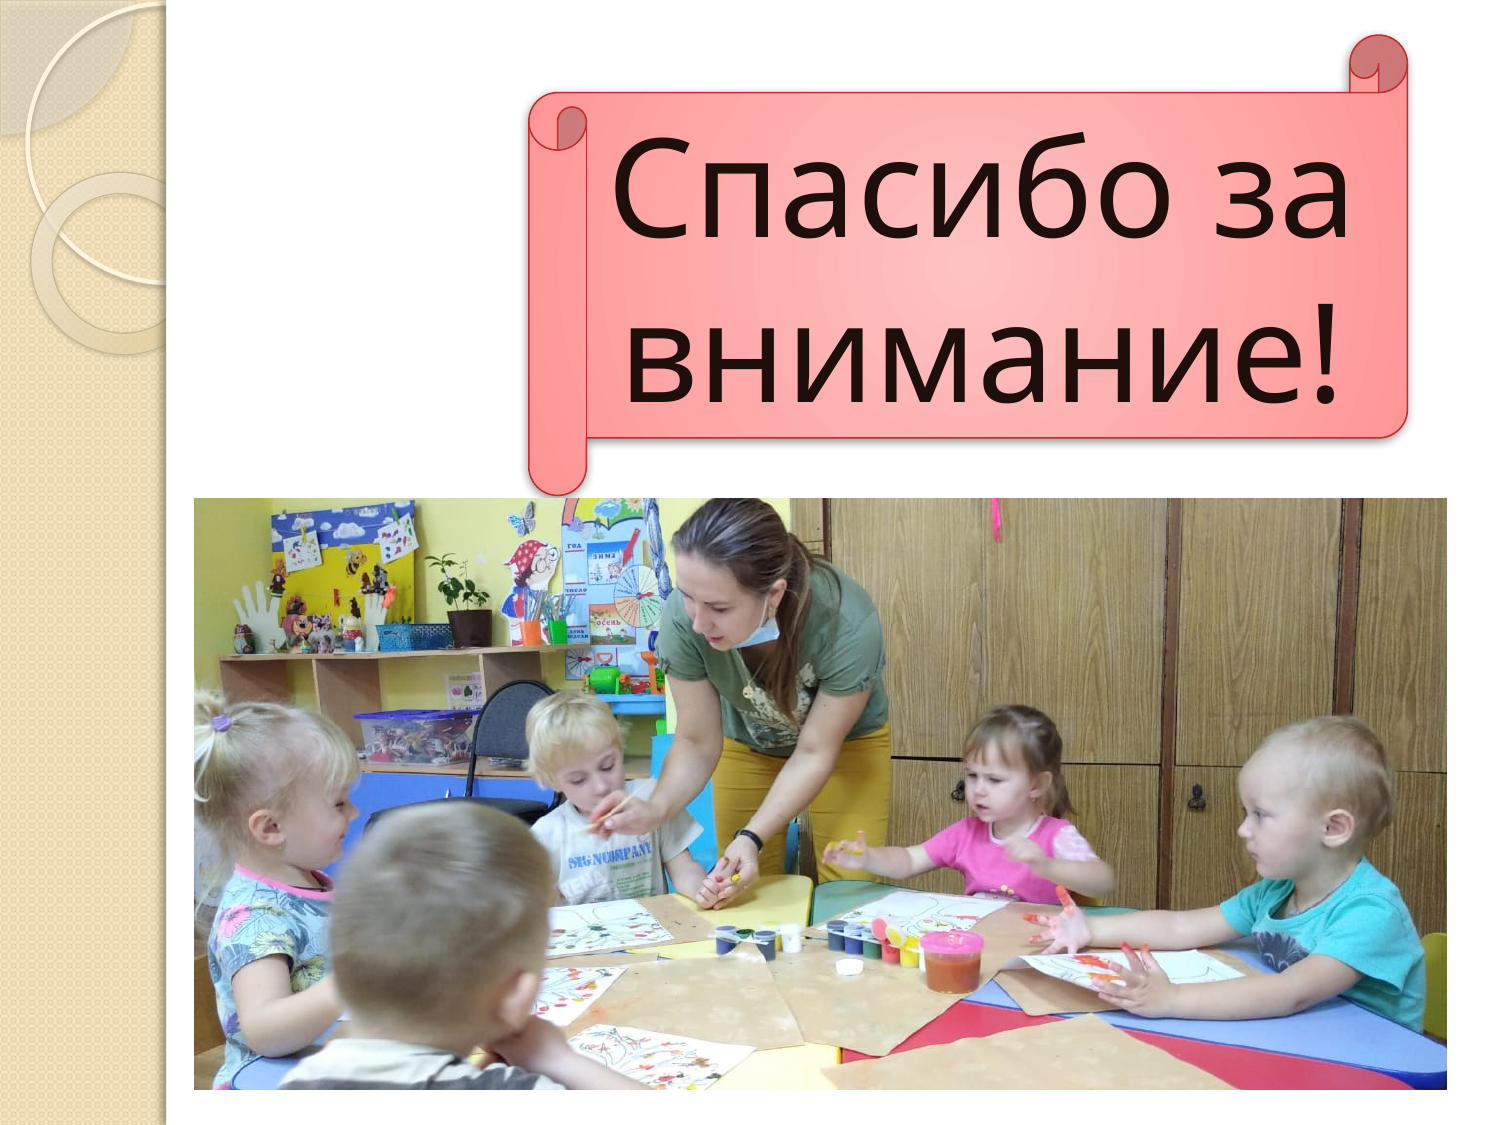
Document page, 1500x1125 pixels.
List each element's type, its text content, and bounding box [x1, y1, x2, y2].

picture [194, 497, 1448, 1091]
text_box Спасибо за внимание! [528, 34, 1409, 495]
